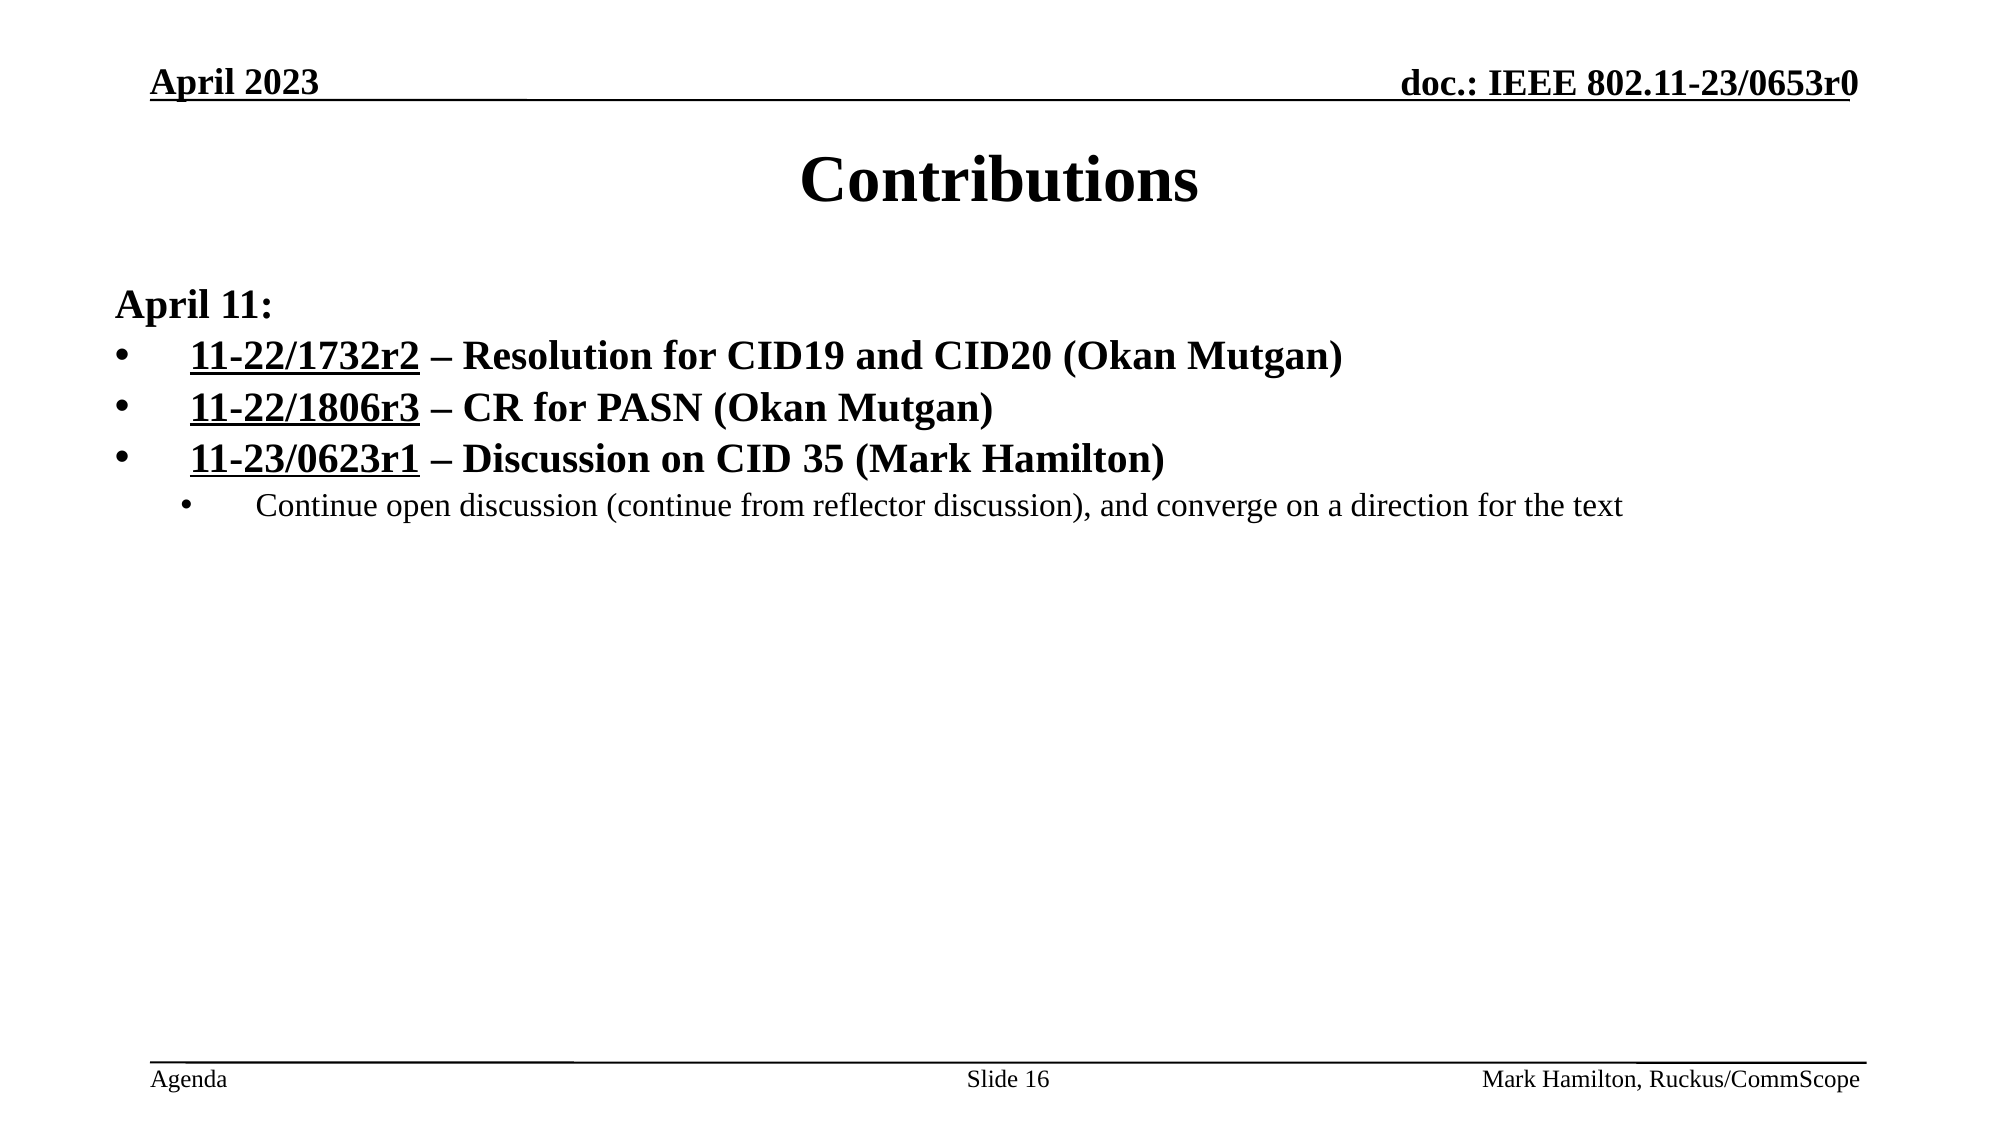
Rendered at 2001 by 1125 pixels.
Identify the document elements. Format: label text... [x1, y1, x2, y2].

title Contributions [149, 112, 1850, 238]
slide_number Slide 16 [950, 1061, 1067, 1123]
list April 11: 11-22/1732r2 – Resolution for CID19 and CID20 (Okan Mutgan) 11-22/1806r3 – CR for PASN (Okan Mutgan) 11-23/0623r1 – Discussion on CID 35 (Mark Hamilton) Continue open discussion (continue from reflector discussion), and converge on a direction for the text [99, 274, 1901, 1063]
